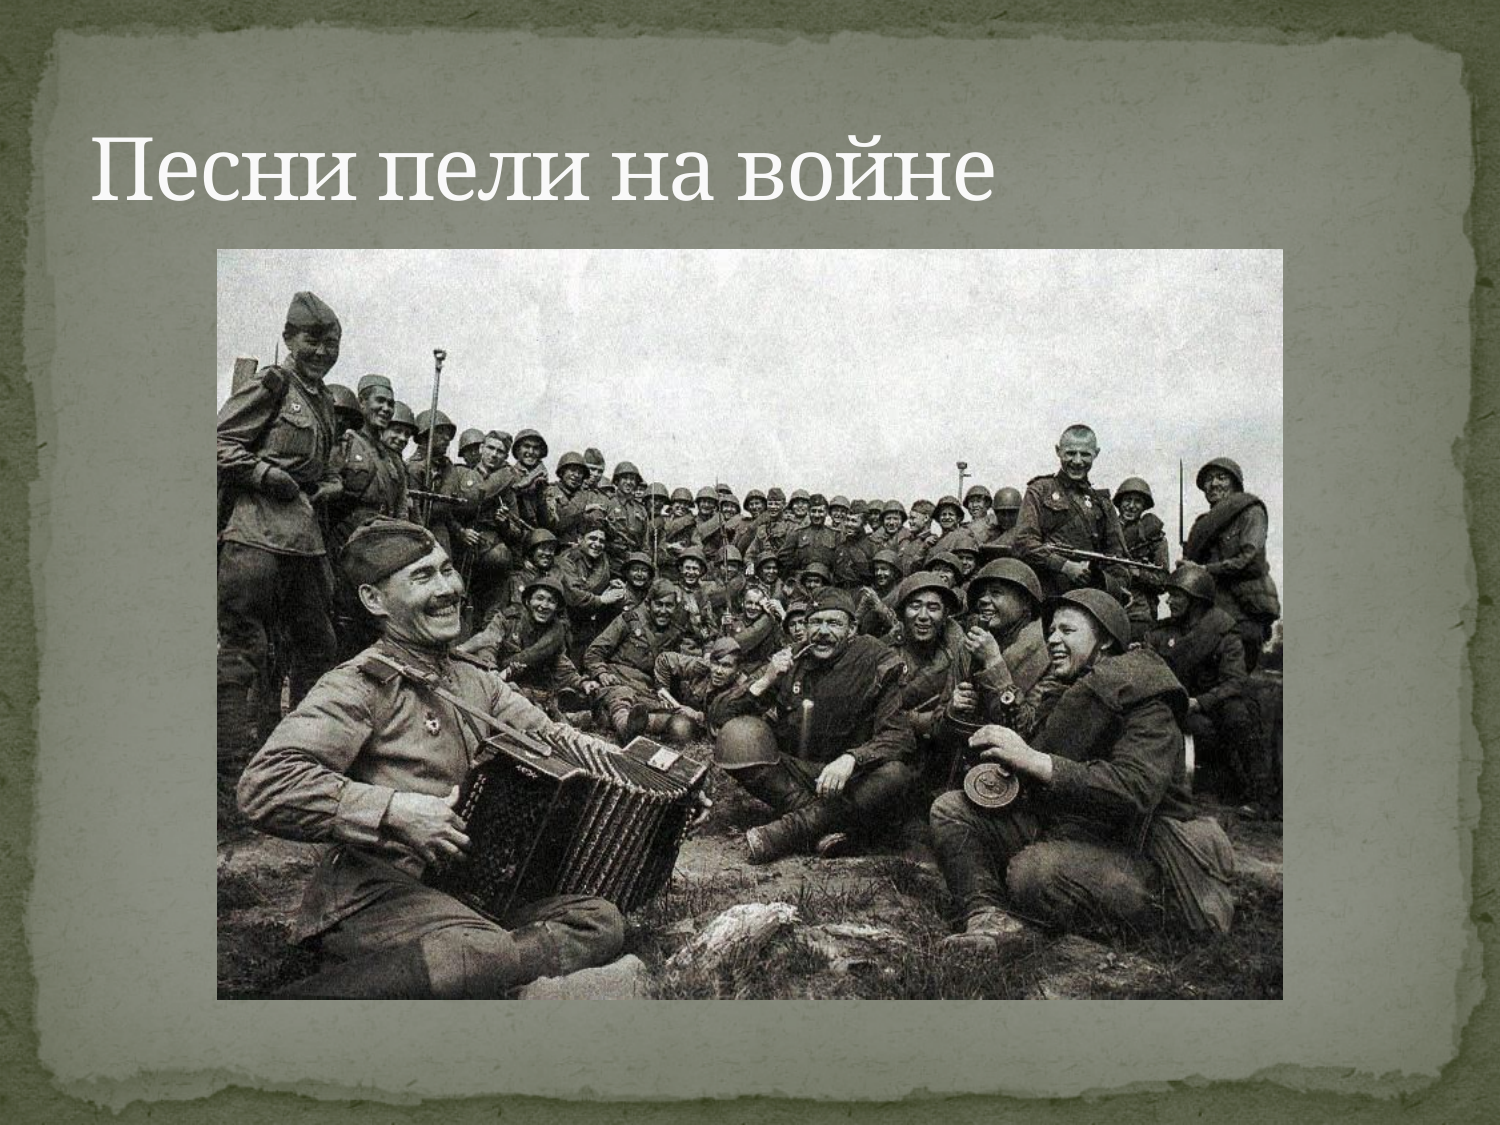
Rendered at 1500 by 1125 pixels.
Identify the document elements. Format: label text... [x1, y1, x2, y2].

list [220, 252, 1280, 998]
title Песни пели на войне [74, 24, 1425, 225]
